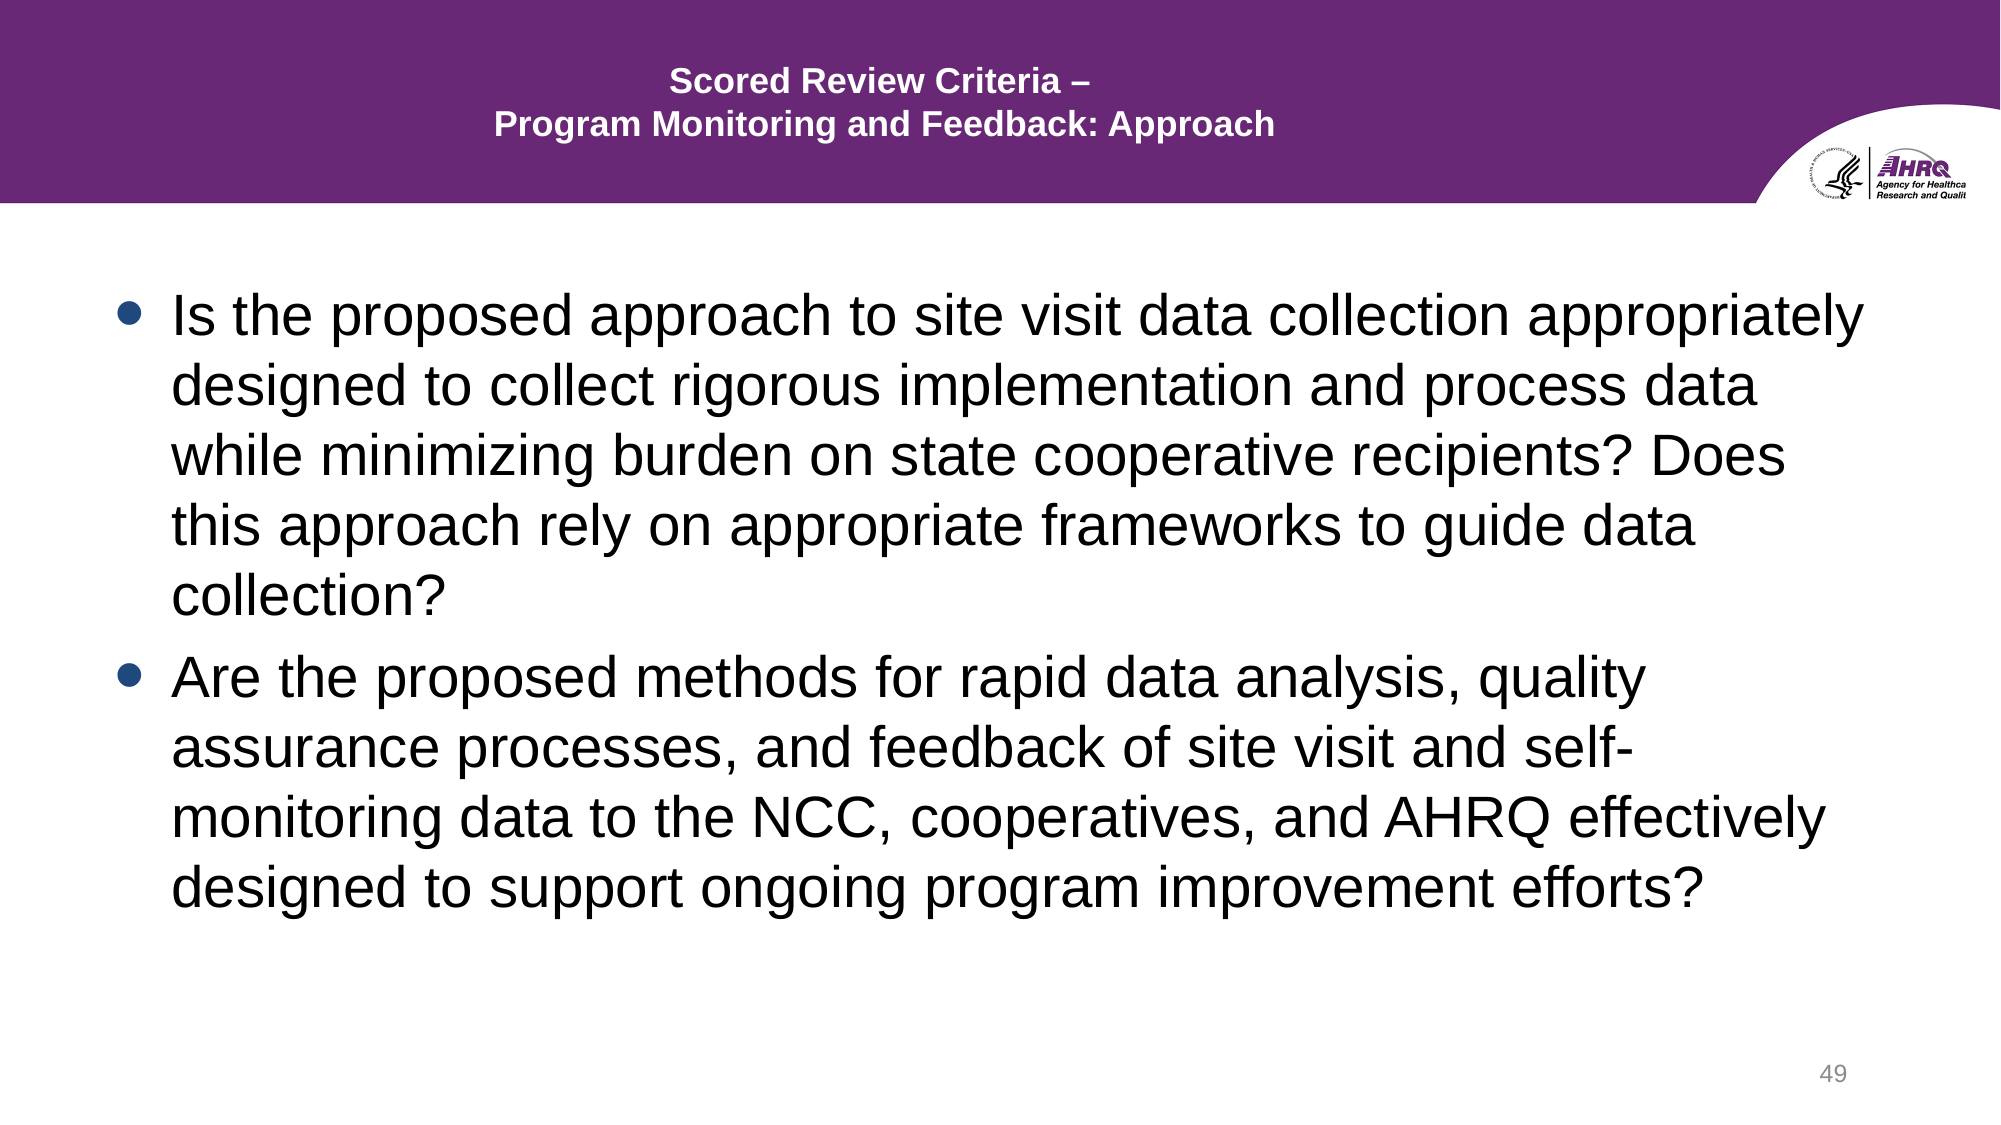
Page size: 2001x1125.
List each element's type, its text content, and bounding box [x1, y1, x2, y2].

picture [0, 0, 2001, 1125]
list Is the proposed approach to site visit data collection appropriately designed to collect rigorous implementation and process data while minimizing burden on state cooperative recipients? Does this approach rely on appropriate frameworks to guide data collection? Are the proposed methods for rapid data analysis, quality assurance processes, and feedback of site visit and self-monitoring data to the NCC, cooperatives, and AHRQ effectively designed to support ongoing program improvement efforts? [99, 270, 1900, 1013]
title Scored Review Criteria – Program Monitoring and Feedback: Approach [45, 50, 1725, 152]
slide_number 49 [1412, 1042, 1863, 1103]
